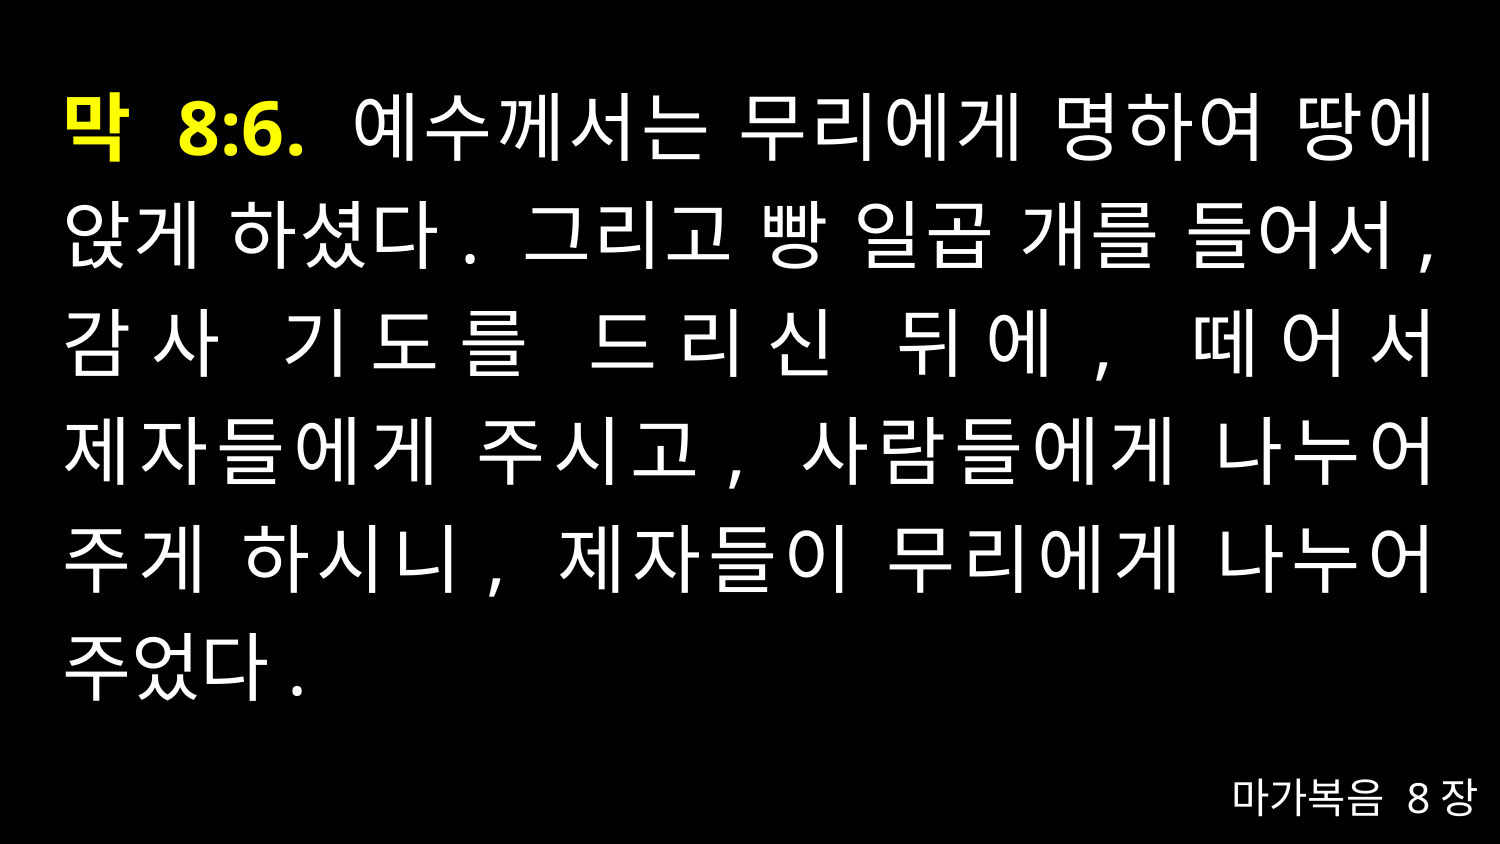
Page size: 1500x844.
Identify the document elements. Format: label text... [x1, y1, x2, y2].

title 막 8:6. 예수께서는 무리에게 명하여 땅에 앉게 하셨다. 그리고 빵 일곱 개를 들어서, 감사 기도를 드리신 뒤에, 떼어서 제자들에게 주시고, 사람들에게 나누어 주게 하시니, 제자들이 무리에게 나누어 주었다. [0, 0, 1500, 844]
subtitle 마가복음 8장 [916, 770, 1500, 844]
